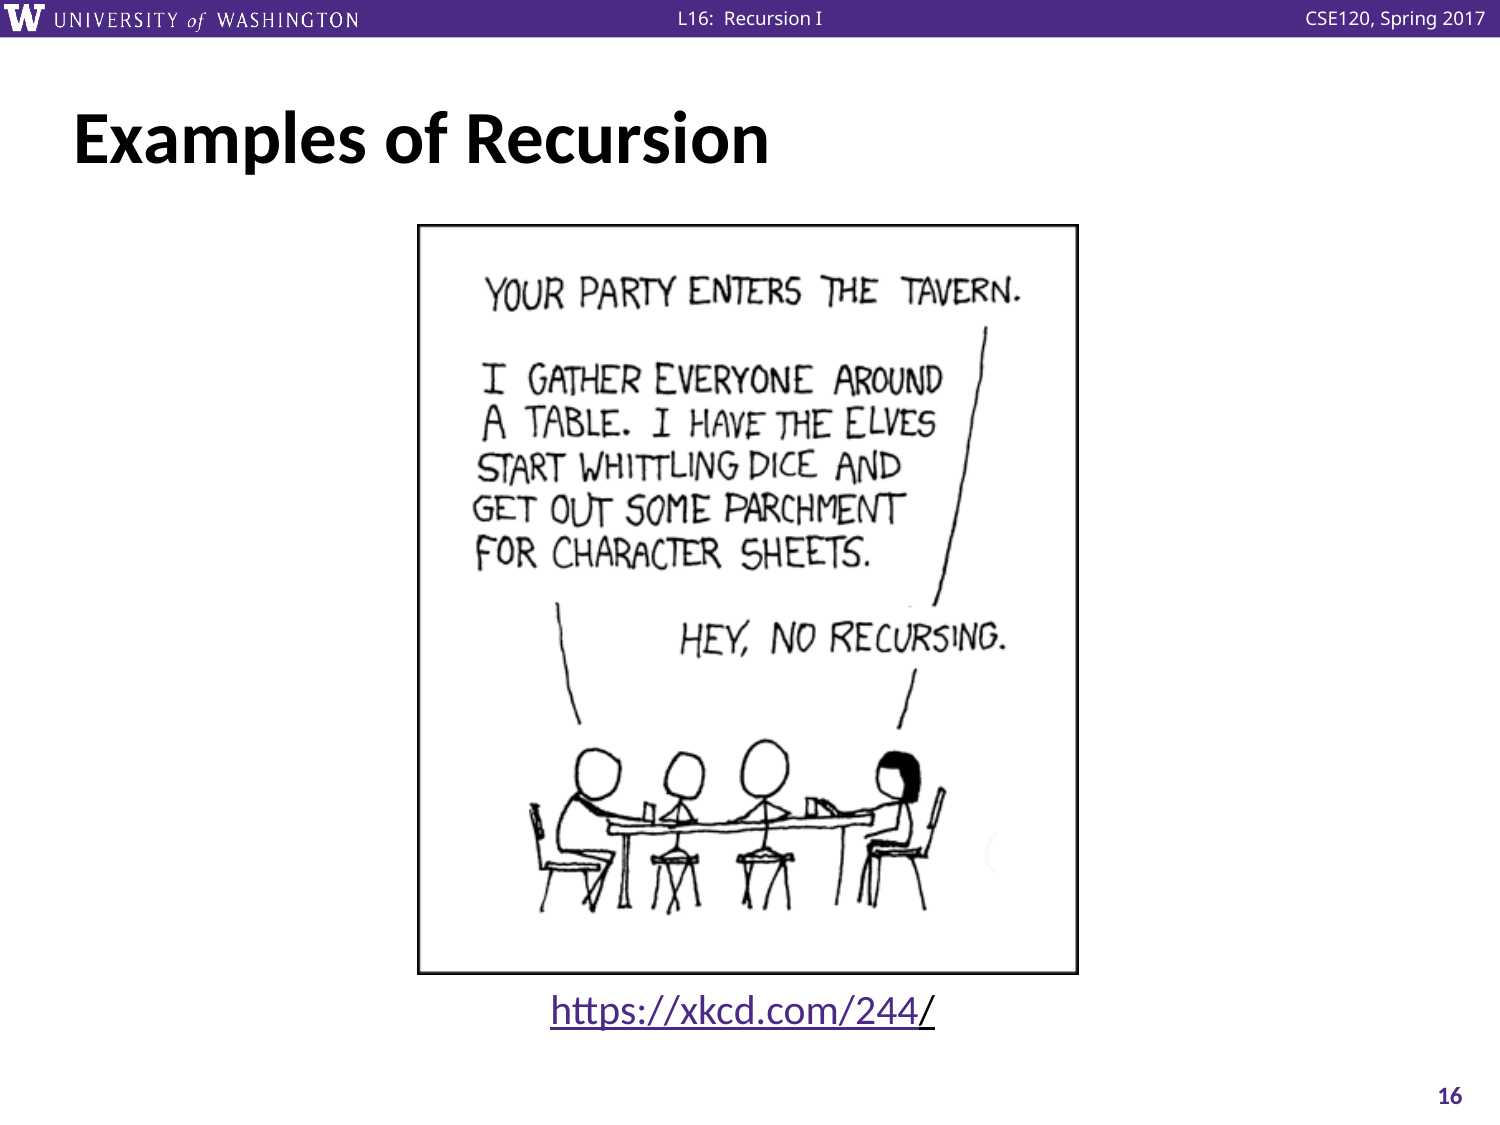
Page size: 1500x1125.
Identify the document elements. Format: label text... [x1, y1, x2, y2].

picture [4, 4, 358, 32]
title Examples of Recursion [58, 71, 1438, 197]
text_box https://xkcd.com/244/ [417, 983, 1078, 1040]
slide_number 16 [1400, 1065, 1500, 1125]
picture [417, 224, 1079, 976]
